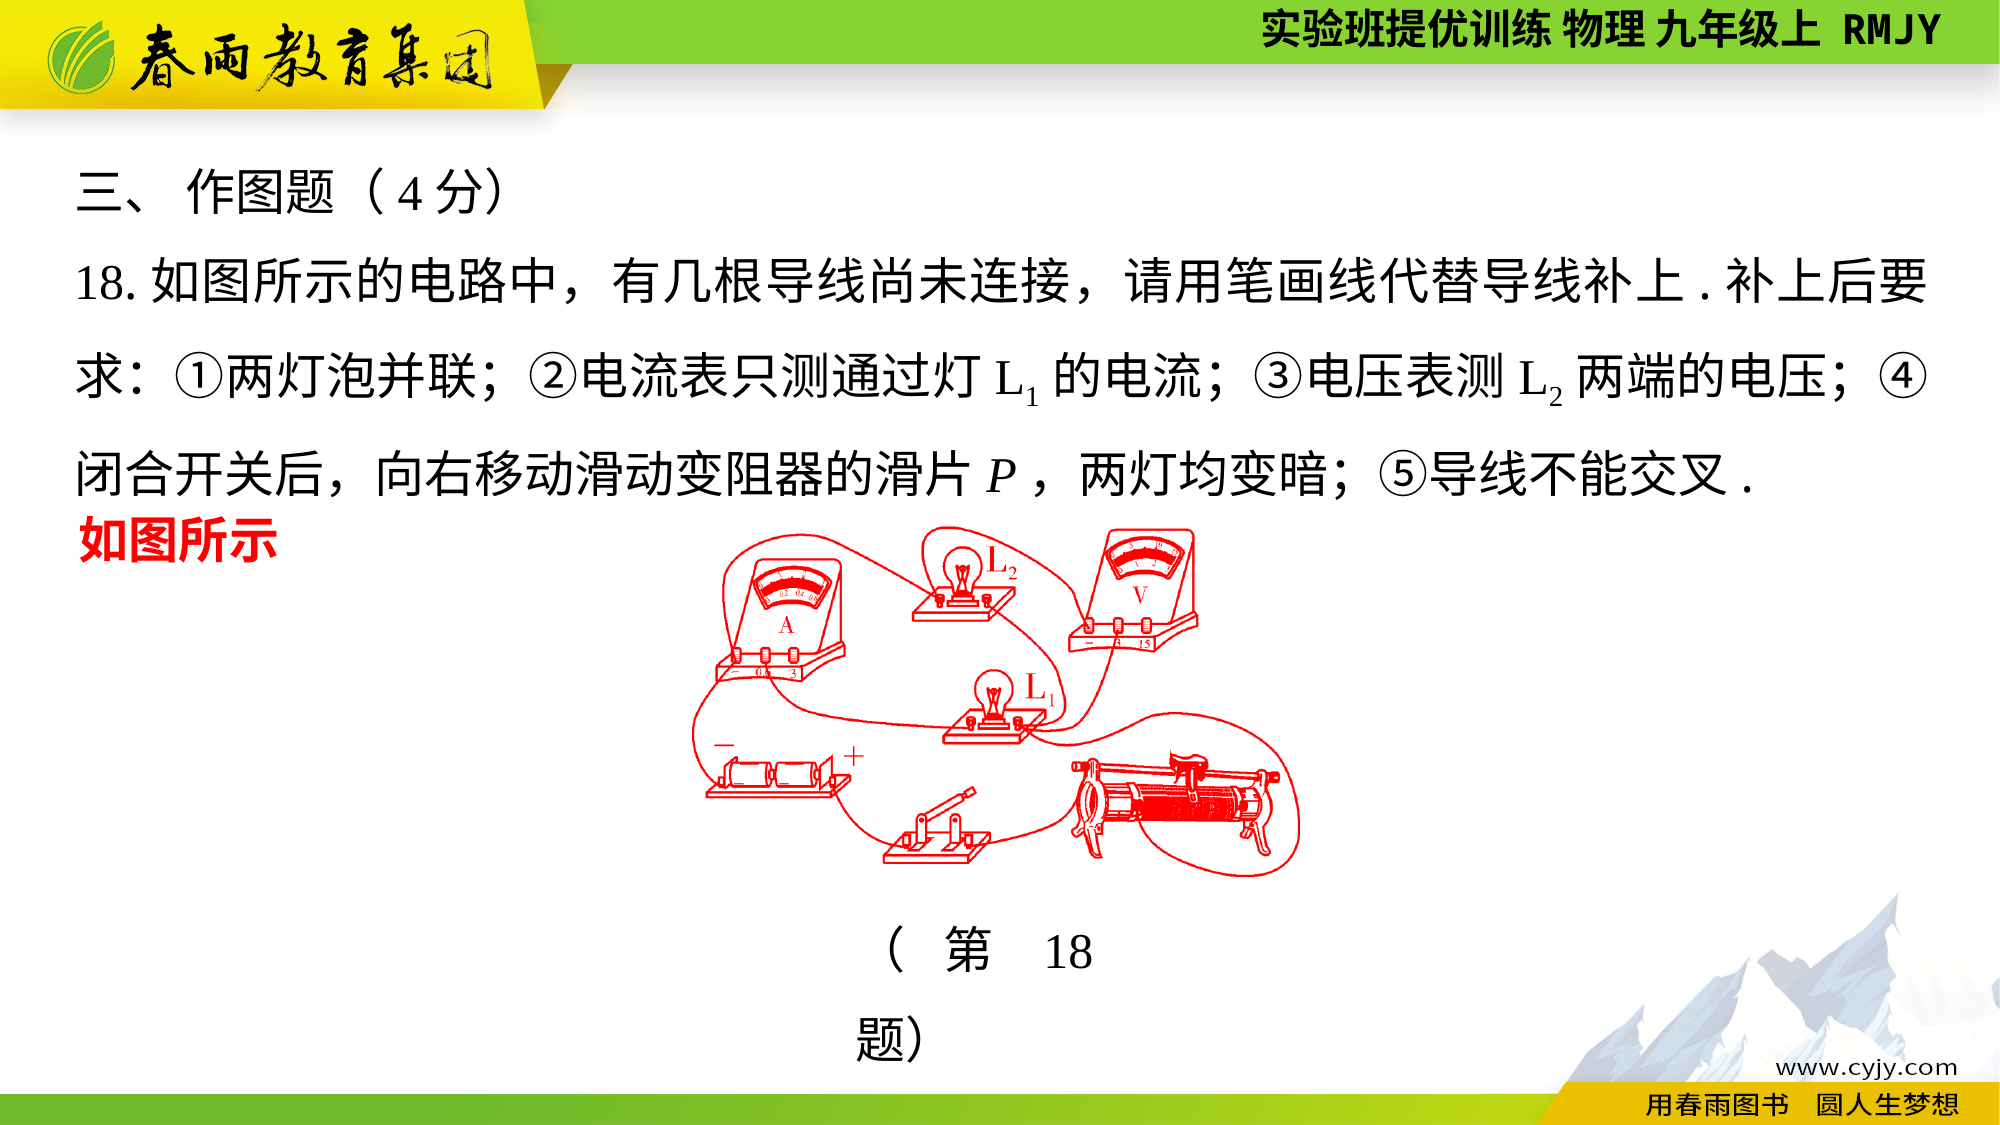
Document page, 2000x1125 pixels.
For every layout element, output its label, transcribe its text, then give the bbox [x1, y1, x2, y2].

text_box （第18题） [840, 889, 1120, 987]
picture [0, 0, 2000, 1125]
text_box 如图所示 [64, 471, 294, 576]
list 三、 作图题（4分） 18.如图所示的电路中，有几根导线尚未连接，请用笔画线代替导线补上.补上后要求：①两灯泡并联；②电流表只测通过灯L1的电流；③电压表测L2两端的电压；④闭合开关后，向右移动滑动变阻器的滑片P，两灯均变暗；⑤导线不能交叉. [59, 122, 1944, 490]
